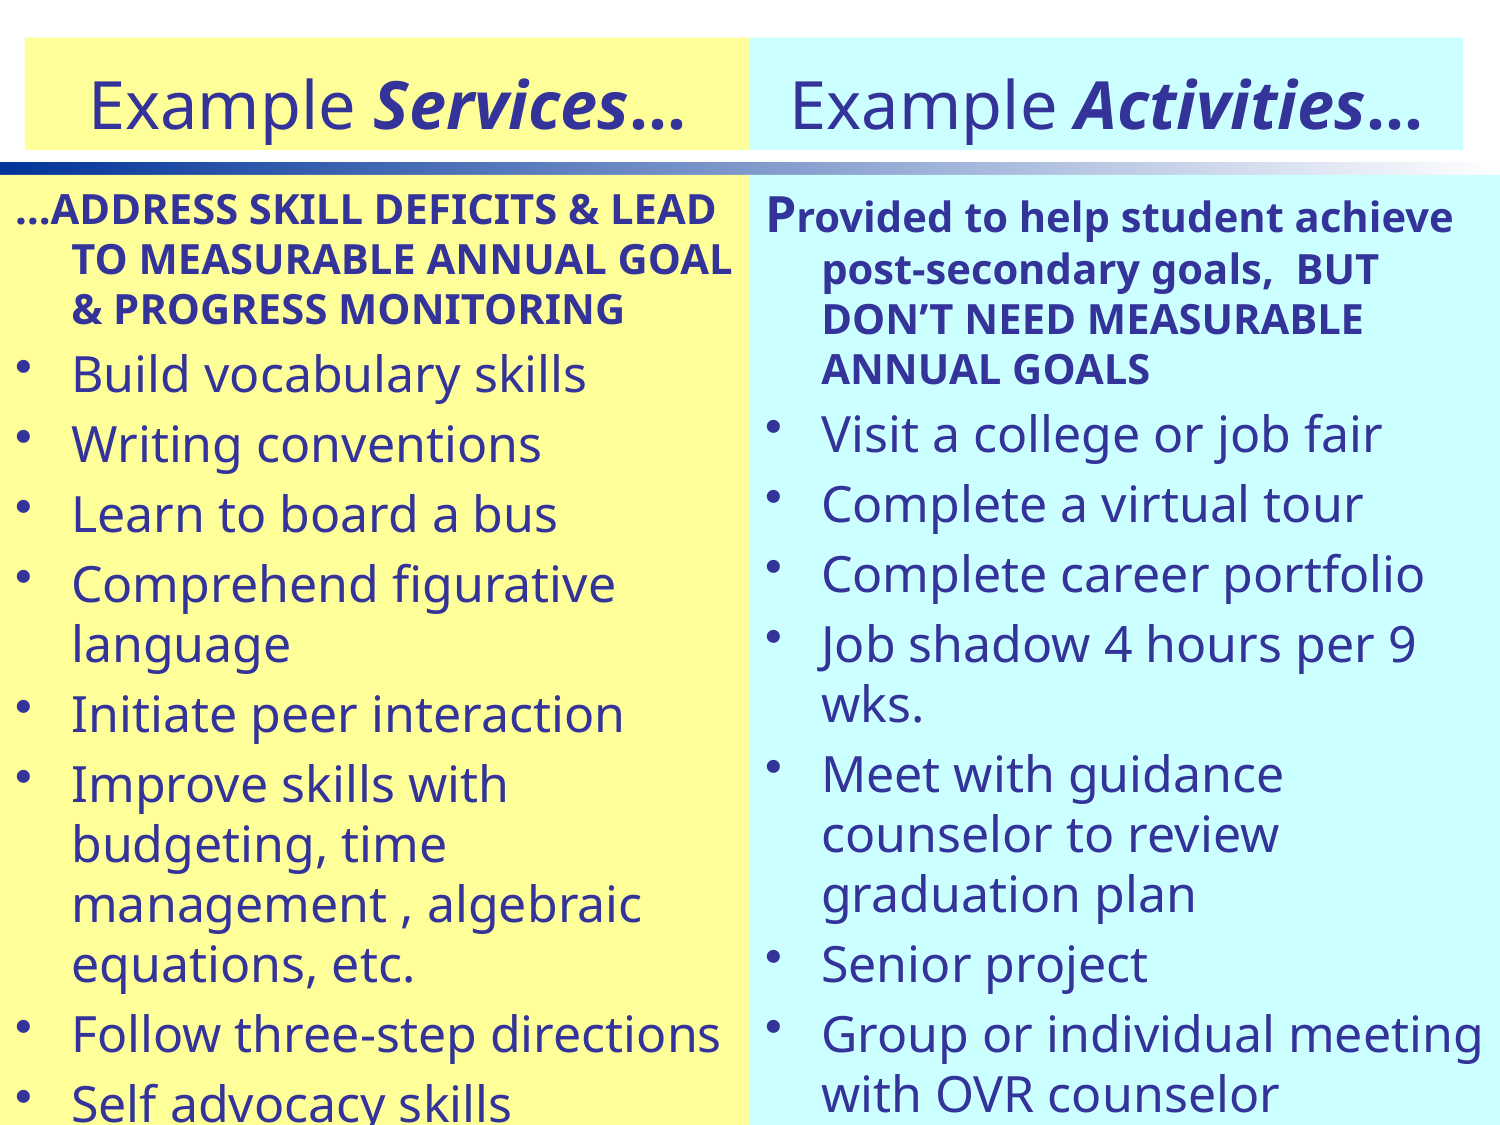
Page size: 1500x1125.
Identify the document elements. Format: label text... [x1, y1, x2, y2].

list Example Services… [24, 37, 750, 150]
list …ADDRESS SKILL DEFICITS & LEAD TO MEASURABLE ANNUAL GOAL & PROGRESS MONITORING Build vocabulary skills Writing conventions Learn to board a bus Comprehend figurative language Initiate peer interaction Improve skills with budgeting, time management , algebraic equations, etc. Follow three-step directions Self advocacy skills [0, 174, 749, 1125]
list Example Activities… [750, 37, 1463, 150]
text_box Provided to help student achieve post-secondary goals, BUT DON’T NEED MEASURABLE ANNUAL GOALS Visit a college or job fair Complete a virtual tour Complete career portfolio Job shadow 4 hours per 9 wks. Meet with guidance counselor to review graduation plan Senior project Group or individual meeting with OVR counselor Support for voter registration [749, 174, 1500, 1125]
